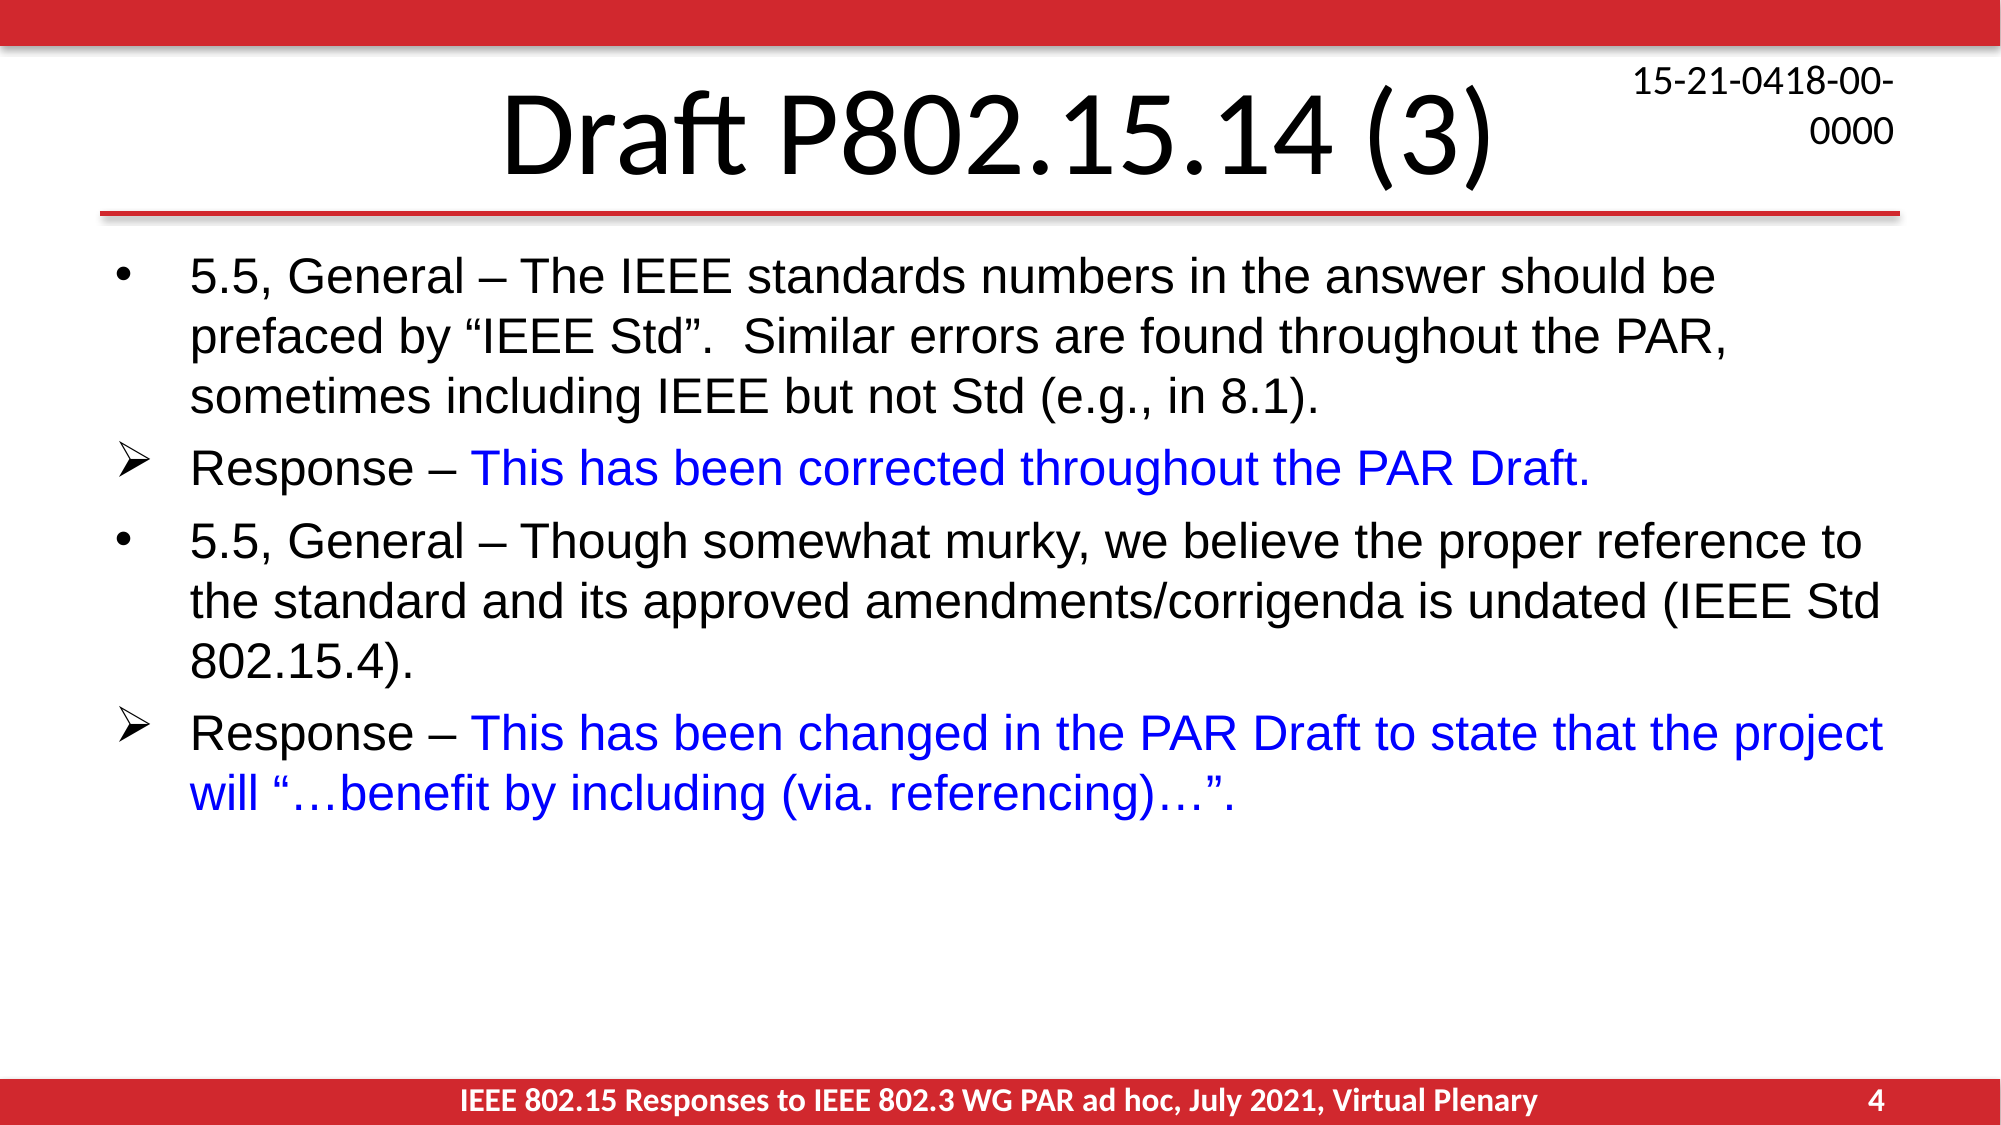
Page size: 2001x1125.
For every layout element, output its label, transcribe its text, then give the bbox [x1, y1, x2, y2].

footer IEEE 802.15 Responses to IEEE 802.3 WG PAR ad hoc, July 2021, Virtual Plenary [373, 1068, 1626, 1125]
list 5.5, General – The IEEE standards numbers in the answer should be prefaced by “IEEE Std”. Similar errors are found throughout the PAR, sometimes including IEEE but not Std (e.g., in 8.1). Response – This has been corrected throughout the PAR Draft. 5.5, General – Though somewhat murky, we believe the proper reference to the standard and its approved amendments/corrigenda is undated (IEEE Std 802.15.4). Response – This has been changed in the PAR Draft to state that the project will “…benefit by including (via. referencing)…”. [99, 235, 1900, 979]
slide_number 4 [1626, 1068, 1900, 1125]
title Draft P802.15.14 (3) [99, 32, 1900, 220]
